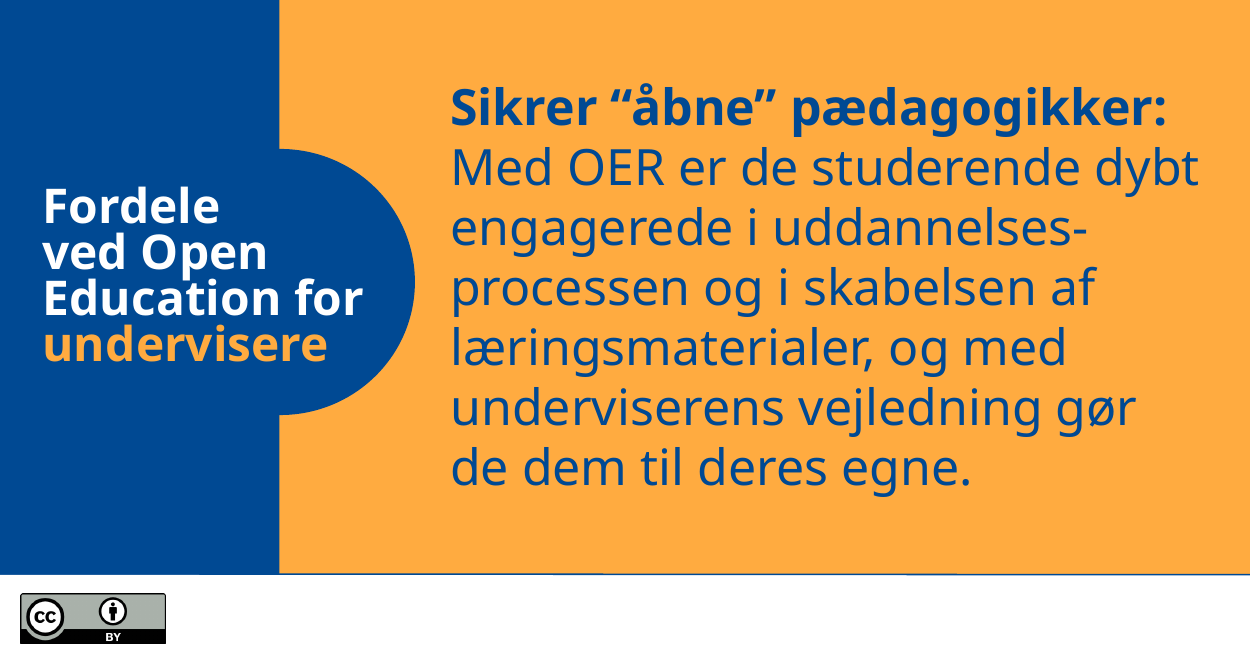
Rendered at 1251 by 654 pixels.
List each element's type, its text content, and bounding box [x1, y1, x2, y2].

text_box [206, 148, 355, 171]
text_box [0, 0, 280, 573]
text_box Sikrer “åbne” pædagogikker: Med OER er de studerende dybt engagerede i uddannelses- processen og i skabelsen af læringsmaterialer, og med underviserens vejledning gør de dem til deres egne. [435, 60, 1225, 511]
text_box [196, 386, 365, 416]
text_box Fordele ved Open Education for undervisere [27, 171, 415, 386]
picture [20, 592, 166, 645]
text_box [0, 582, 1250, 654]
